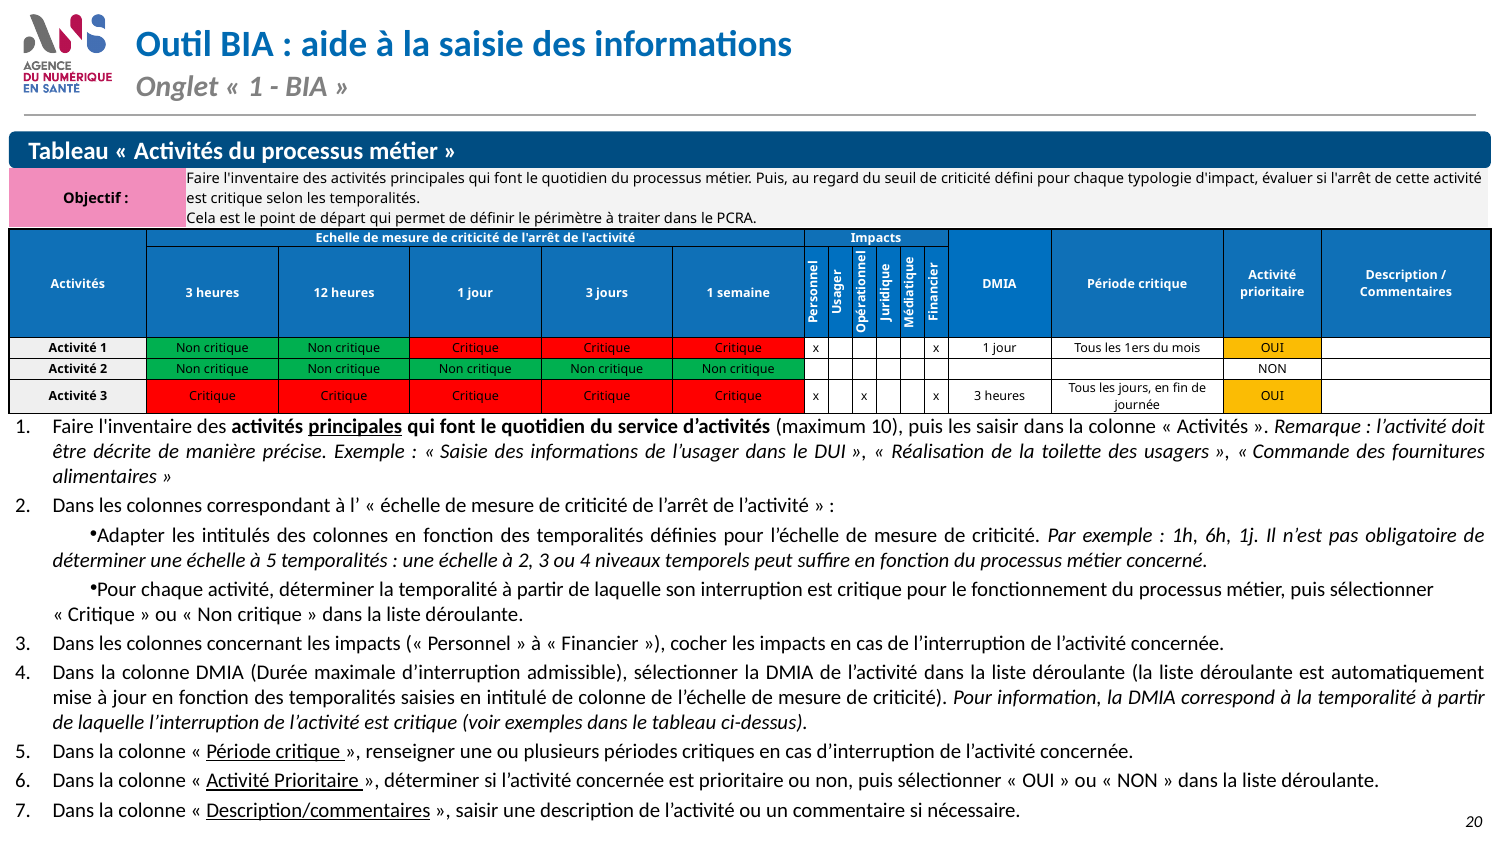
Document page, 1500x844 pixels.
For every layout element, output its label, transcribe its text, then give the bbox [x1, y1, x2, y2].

table_cell [877, 380, 900, 413]
title Outil BIA : aide à la saisie des informations Onglet « 1 - BIA » [135, 14, 1459, 103]
table_cell 3 heures [949, 380, 1051, 413]
table_header DMIA [949, 230, 1051, 337]
table_cell Cela est le point de départ qui permet de définir le périmètre à traiter dans le PCRA. [186, 208, 1488, 227]
table_cell [1322, 338, 1490, 358]
table_cell [1052, 359, 1223, 379]
table_cell Critique [410, 380, 541, 413]
table_header Description / Commentaires [1322, 230, 1490, 337]
table_cell Non critique [279, 359, 409, 379]
table_cell [1322, 359, 1490, 379]
table_cell [853, 338, 876, 358]
table_cell [925, 359, 948, 379]
table_cell Non critique [147, 338, 278, 358]
table_cell 1 semaine [673, 247, 804, 337]
table_cell Critique [542, 380, 672, 413]
table_header Période critique [1052, 230, 1223, 337]
table_cell Critique [279, 380, 409, 413]
table_cell Non critique [542, 359, 672, 379]
table_cell Médiatique [901, 247, 924, 337]
table_cell [877, 338, 900, 358]
table_header Faire l'inventaire des activités principales qui font le quotidien du processus métier. Puis, au regard du seuil de criticité défini pour chaque typologie d'impact, évaluer si l'arrêt de cette activité est critique selon les temporalités. [186, 168, 1488, 208]
table_cell [901, 359, 924, 379]
table_cell 3 jours [542, 247, 672, 337]
table_cell Opérationnel [853, 247, 876, 337]
table_header Objectif : [9, 168, 186, 227]
table_cell 3 heures [147, 247, 278, 337]
table_cell Critique [147, 380, 278, 413]
table_cell [829, 338, 852, 358]
table_cell Non critique [673, 359, 804, 379]
table_cell Non critique [410, 359, 541, 379]
table_cell x [805, 338, 828, 358]
table_cell x [805, 380, 828, 413]
table_cell [1322, 380, 1490, 413]
table_cell Tous les 1ers du mois [1052, 338, 1223, 358]
text_box 20 [1447, 798, 1500, 844]
table_cell Financier [925, 247, 948, 337]
table_cell Critique [673, 338, 804, 358]
table_cell NON [1224, 359, 1321, 379]
table_cell Critique [673, 380, 804, 413]
table_cell [877, 359, 900, 379]
table_cell x [853, 380, 876, 413]
table_cell OUI [1224, 380, 1321, 413]
table_cell Personnel [805, 247, 828, 337]
table_cell Critique [410, 338, 541, 358]
table_cell 1 jour [949, 338, 1051, 358]
table_header Activités [10, 230, 146, 337]
text_box Tableau « Activités du processus métier » [8, 131, 1491, 168]
table_cell Critique [542, 338, 672, 358]
table_cell Usager [829, 247, 852, 337]
table_cell [805, 359, 828, 379]
table_cell [901, 380, 924, 413]
table_cell OUI [1224, 338, 1321, 358]
table_cell Activité 3 [10, 380, 146, 413]
table_header Impacts [805, 230, 948, 246]
table_cell [829, 359, 852, 379]
table_cell x [925, 338, 948, 358]
table_header Echelle de mesure de criticité de l'arrêt de l'activité [147, 230, 804, 246]
table_cell [901, 338, 924, 358]
table_cell 12 heures [279, 247, 409, 337]
text_box Faire l'inventaire des activités principales qui font le quotidien du service d’activités (maximum 10), puis les saisir dans la colonne « Activités ». Remarque : l’activité doit être décrite de manière précise. Exemple : « Saisie des informations de l’usager dans le DUI », « Réalisation de la toilette des usagers », « Commande des fournitures alimentaires » Dans les colonnes correspondant à l’ « échelle de mesure de criticité de l’arrêt de l’activité » : Adapter les intitulés des colonnes en fonction des temporalités définies pour l’échelle de mesure de criticité. Par exemple : 1h, 6h, 1j. Il n’est pas obligatoire de déterminer une échelle à 5 temporalités : une échelle à 2, 3 ou 4 niveaux temporels peut suffire en fonction du processus métier concerné. Pour chaque activité, déterminer la temporalité à partir de laquelle son interruption est critique pour le fonctionnement du processus métier, puis sélectionner « Critique » ou « Non critique » dans la liste déroulante. Dans les colonnes concernant les impacts (« Personnel » à « Financier »), cocher les impacts en cas de l’interruption de l’activité concernée. Dans la colonne DMIA (Durée maximale d’interruption admissible), sélectionner la DMIA de l’activité dans la liste déroulante (la liste déroulante est automatiquement mise à jour en fonction des temporalités saisies en intitulé de colonne de l’échelle de mesure de criticité). Pour information, la DMIA correspond à la temporalité à partir de laquelle l’interruption de l’activité est critique (voir exemples dans le tableau ci-dessus). Dans la colonne « Période critique », renseigner une ou plusieurs périodes critiques en cas d’interruption de l’activité concernée. Dans la colonne « Activité Prioritaire », déterminer si l’activité concernée est prioritaire ou non, puis sélectionner « OUI » ou « NON » dans la liste déroulante. Dans la colonne « Description/commentaires », saisir une description de l’activité ou un commentaire si nécessaire. [0, 397, 1500, 842]
table_cell Non critique [147, 359, 278, 379]
table_cell x [925, 380, 948, 413]
picture [23, 14, 112, 93]
table_cell [949, 359, 1051, 379]
table_cell Juridique [877, 247, 900, 337]
table_cell Non critique [279, 338, 409, 358]
table_cell [853, 359, 876, 379]
table_cell Activité 1 [10, 338, 146, 358]
table_header Activité prioritaire [1224, 230, 1321, 337]
table_cell 1 jour [410, 247, 541, 337]
table_cell Tous les jours, en fin de journée [1052, 380, 1223, 413]
table_cell Activité 2 [10, 359, 146, 379]
table_cell [829, 380, 852, 413]
